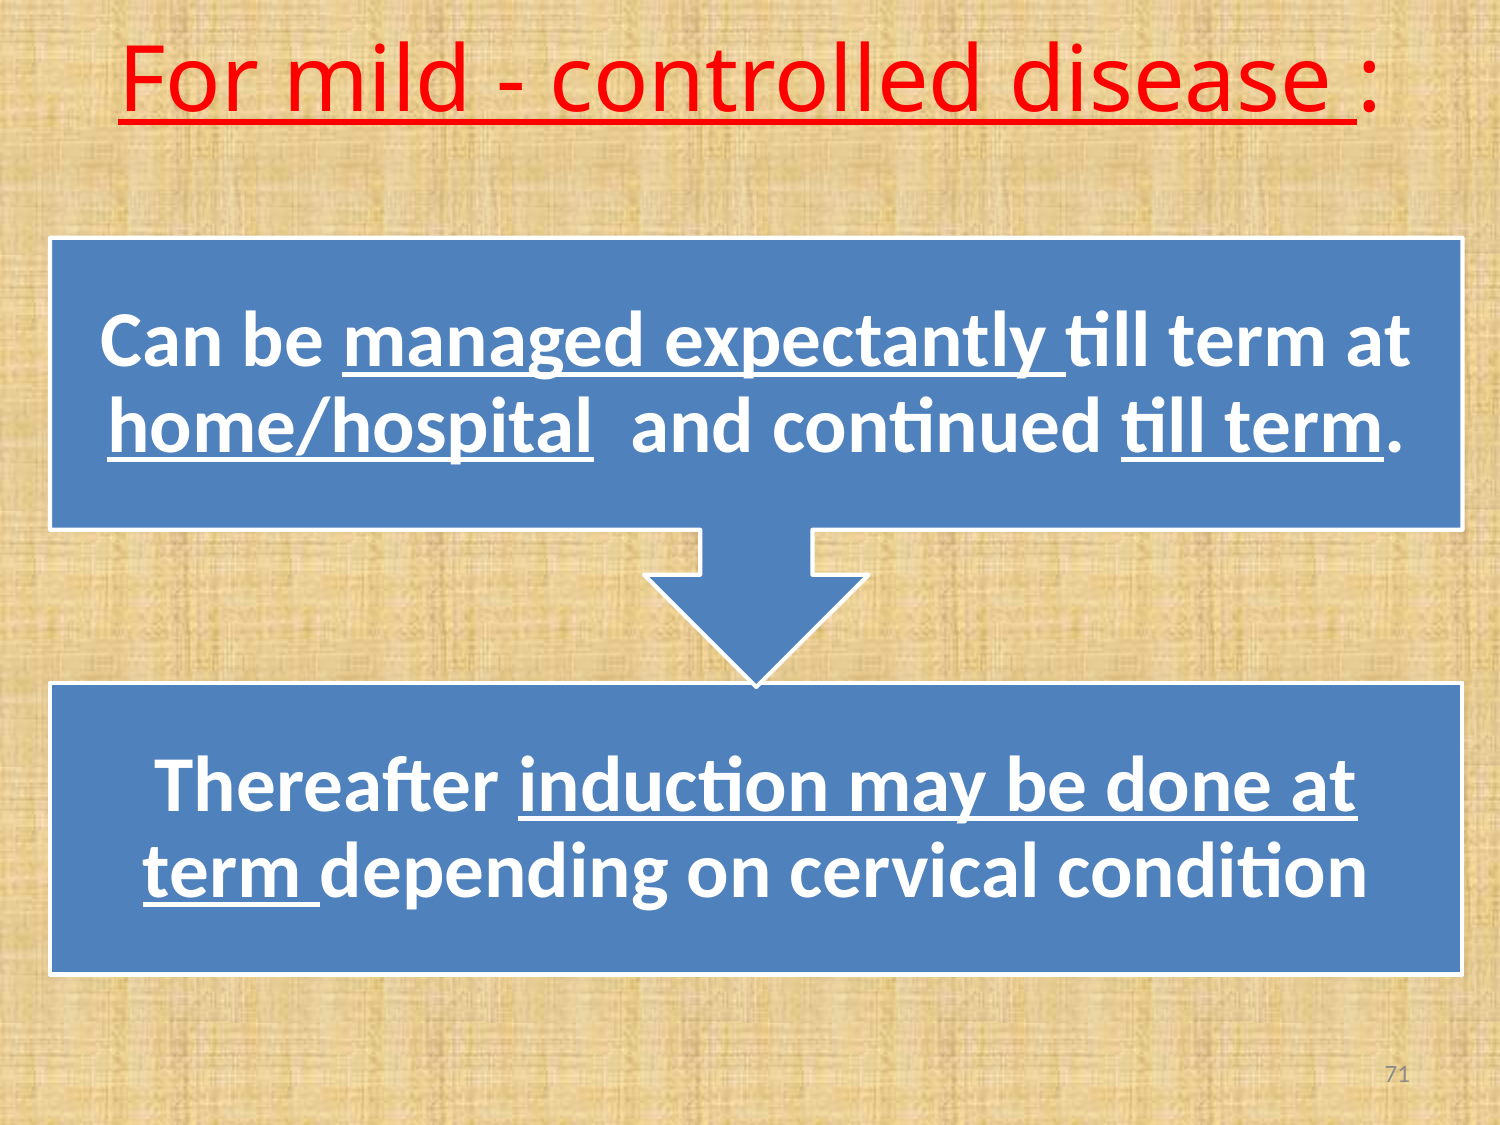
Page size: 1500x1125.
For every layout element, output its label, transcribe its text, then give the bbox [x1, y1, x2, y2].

picture [0, 150, 1500, 1125]
slide_number 71 [1074, 1042, 1425, 1103]
title For mild - controlled disease : [0, 0, 1500, 150]
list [49, 237, 1463, 976]
